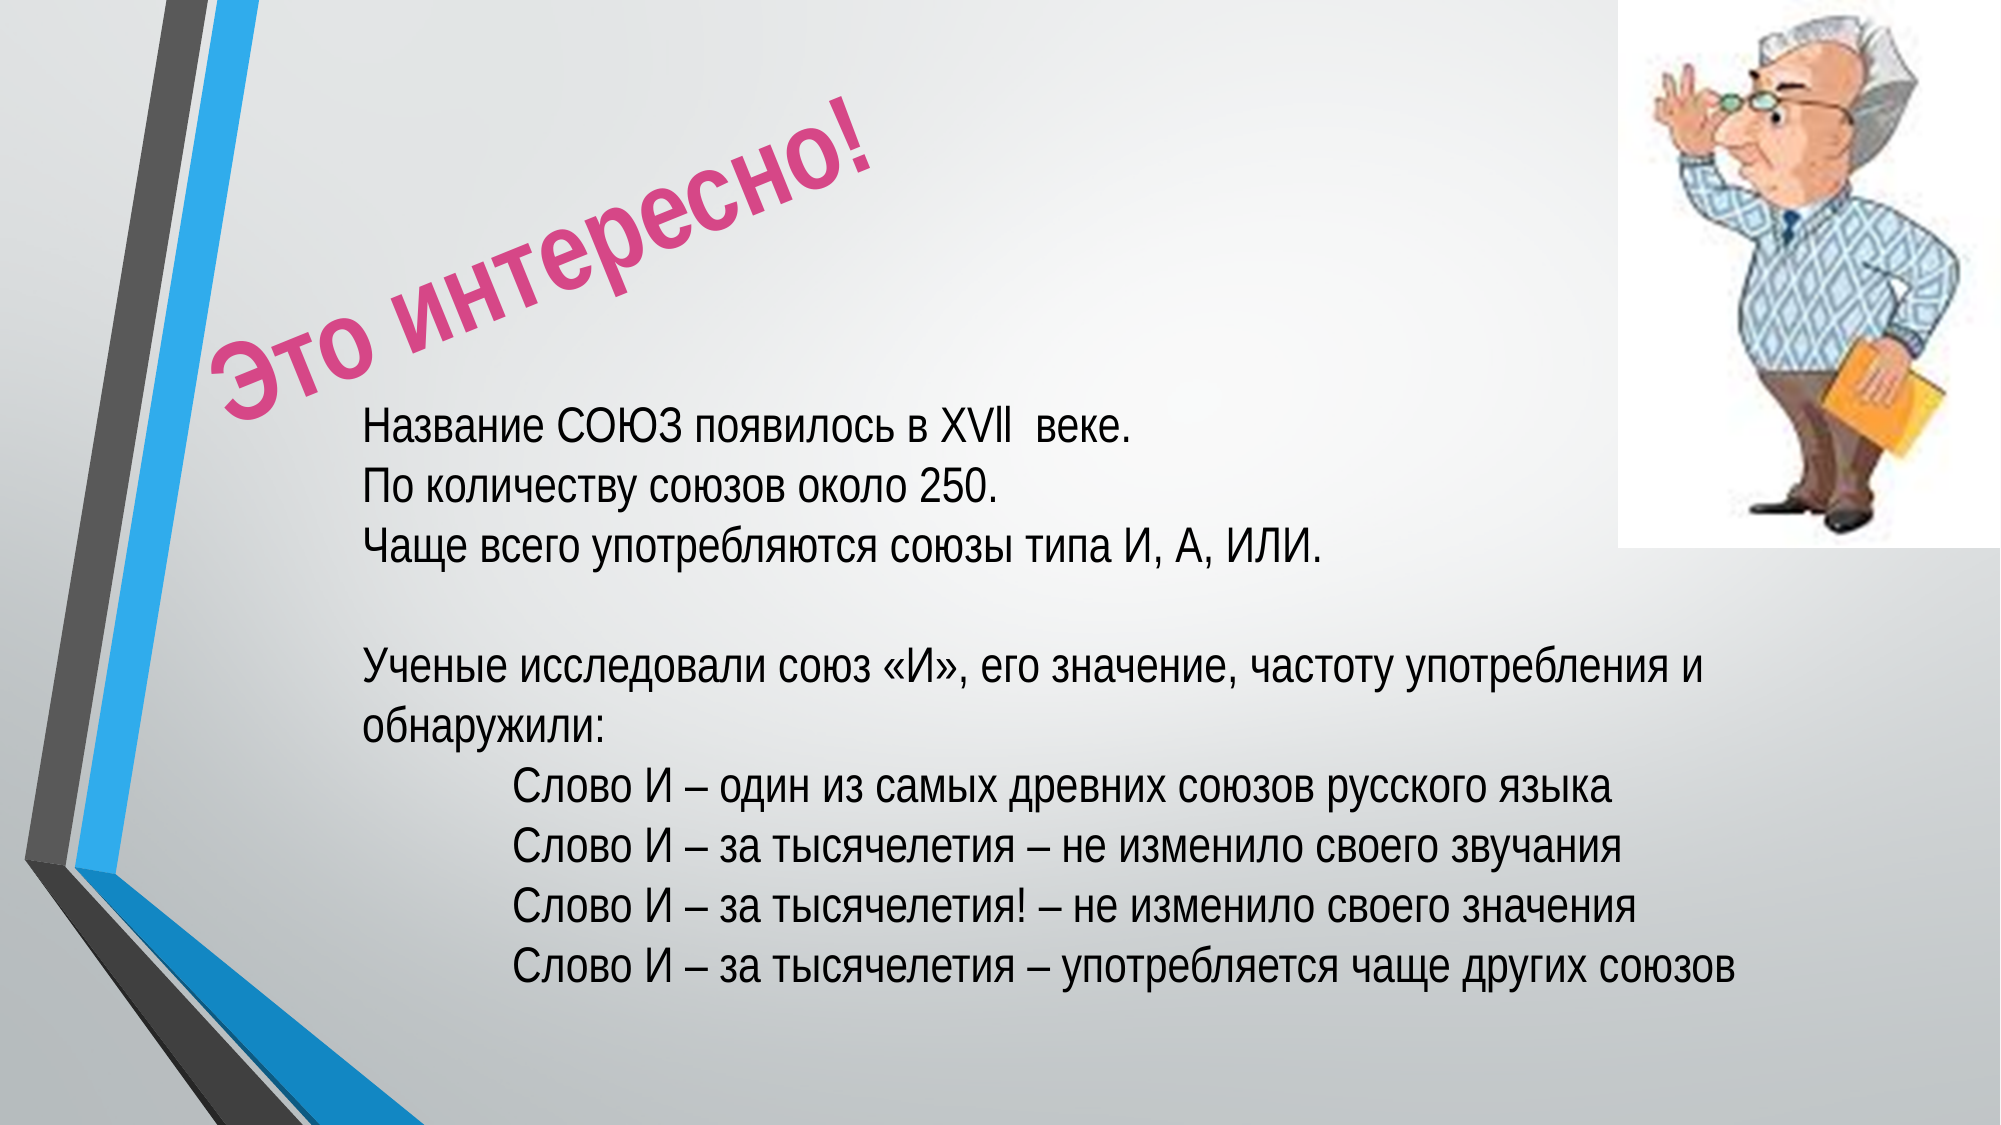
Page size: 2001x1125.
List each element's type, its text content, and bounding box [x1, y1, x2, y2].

picture [1618, 0, 2000, 549]
text_box Название СОЮЗ появилось в XVll веке. По количеству союзов около 250. Чаще всего употребляются союзы типа И, А, ИЛИ. Ученые исследовали союз «И», его значение, частоту употребления и обнаружили: Слово И – один из самых древних союзов русского языка Слово И – за тысячелетия – не изменило своего звучания Слово И – за тысячелетия! – не изменило своего значения Слово И – за тысячелетия – употребляется чаще других союзов [347, 385, 1915, 1000]
text_box Это интересно! [171, 38, 929, 462]
